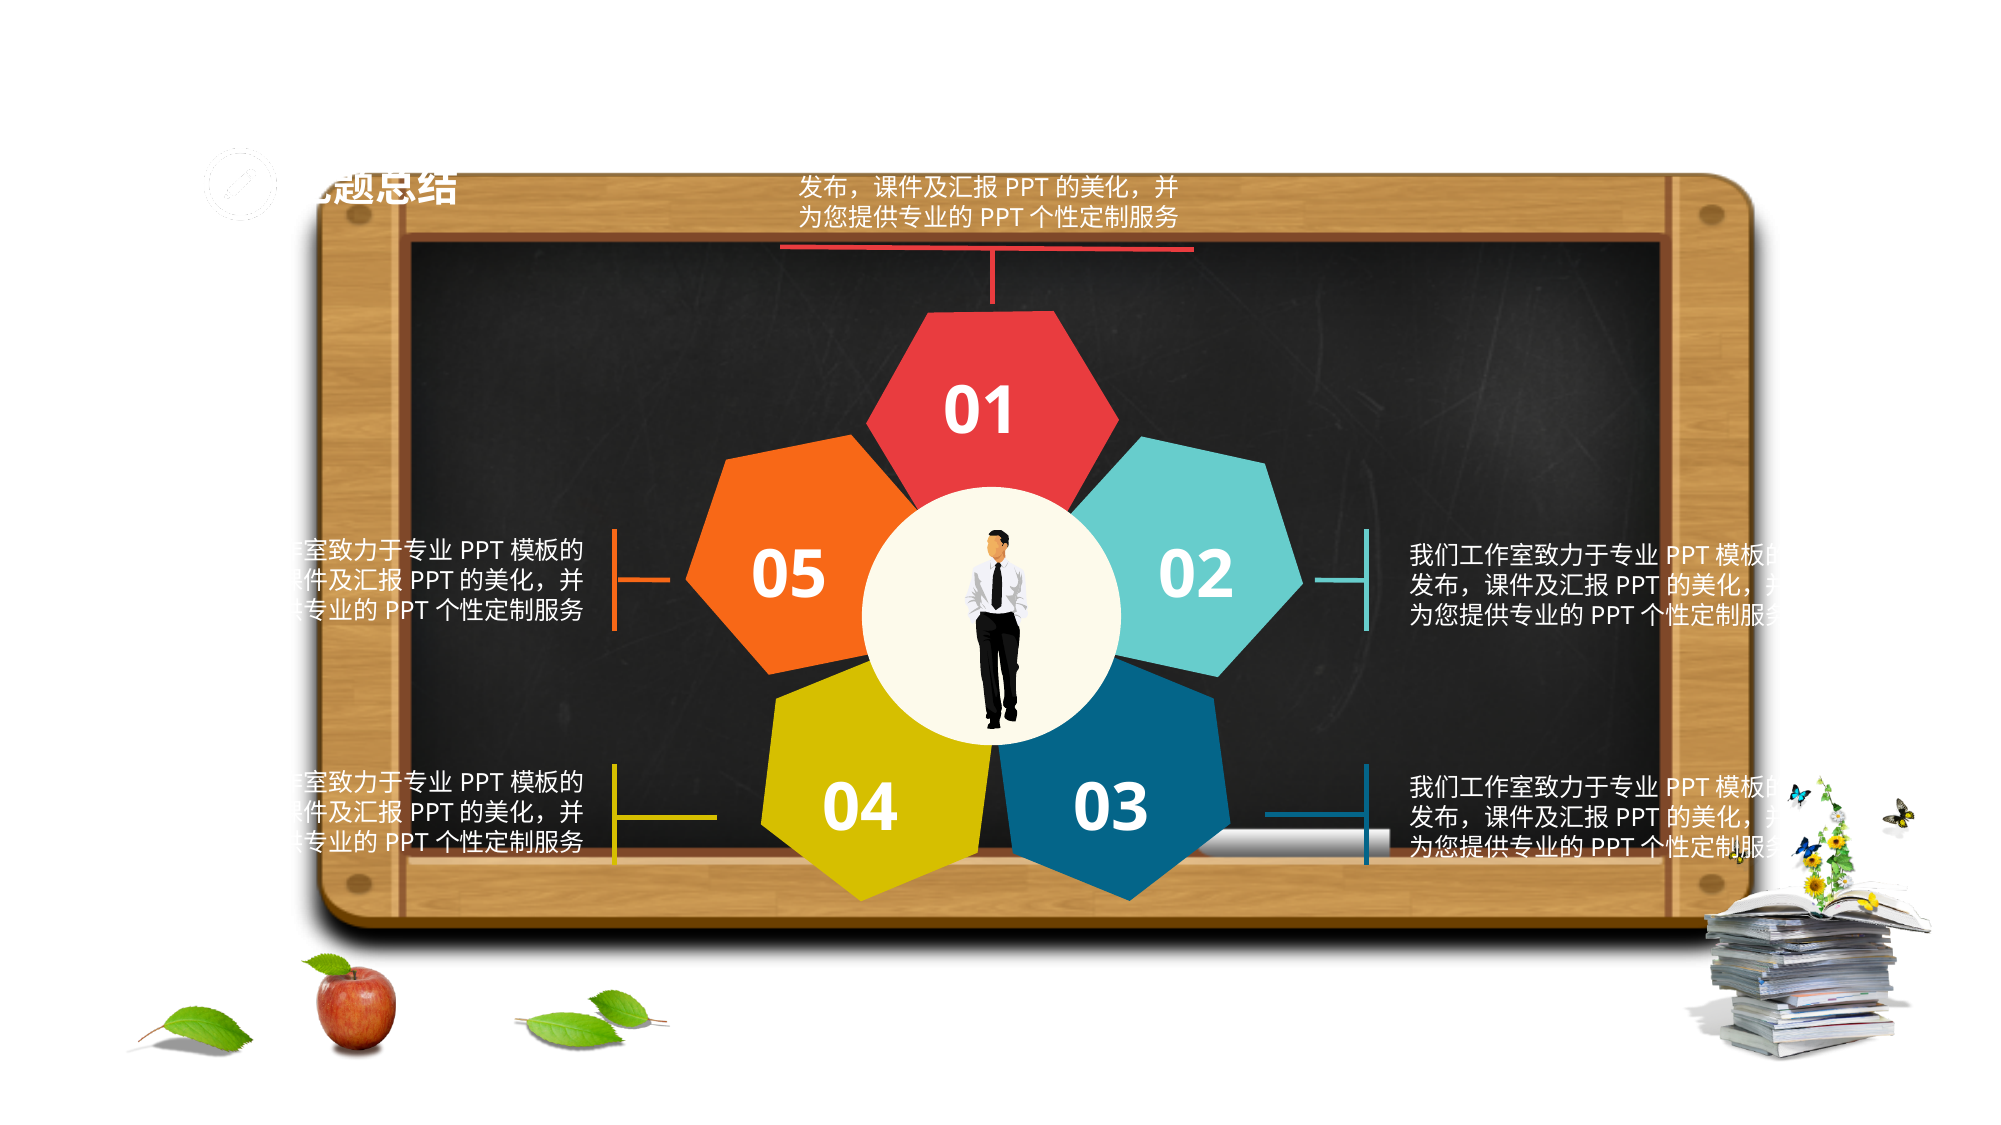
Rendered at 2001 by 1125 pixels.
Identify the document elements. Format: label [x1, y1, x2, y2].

text_box [1001, 649, 1229, 902]
text_box [964, 529, 1030, 730]
text_box [779, 246, 1195, 305]
text_box [1057, 434, 1302, 679]
text_box [614, 763, 717, 866]
text_box [684, 436, 936, 674]
text_box [758, 651, 997, 901]
text_box [203, 147, 514, 221]
text_box [1264, 763, 1367, 866]
text_box [1314, 529, 1367, 631]
text_box [614, 529, 671, 631]
text_box [865, 309, 1120, 533]
picture [18, 3, 2000, 1125]
